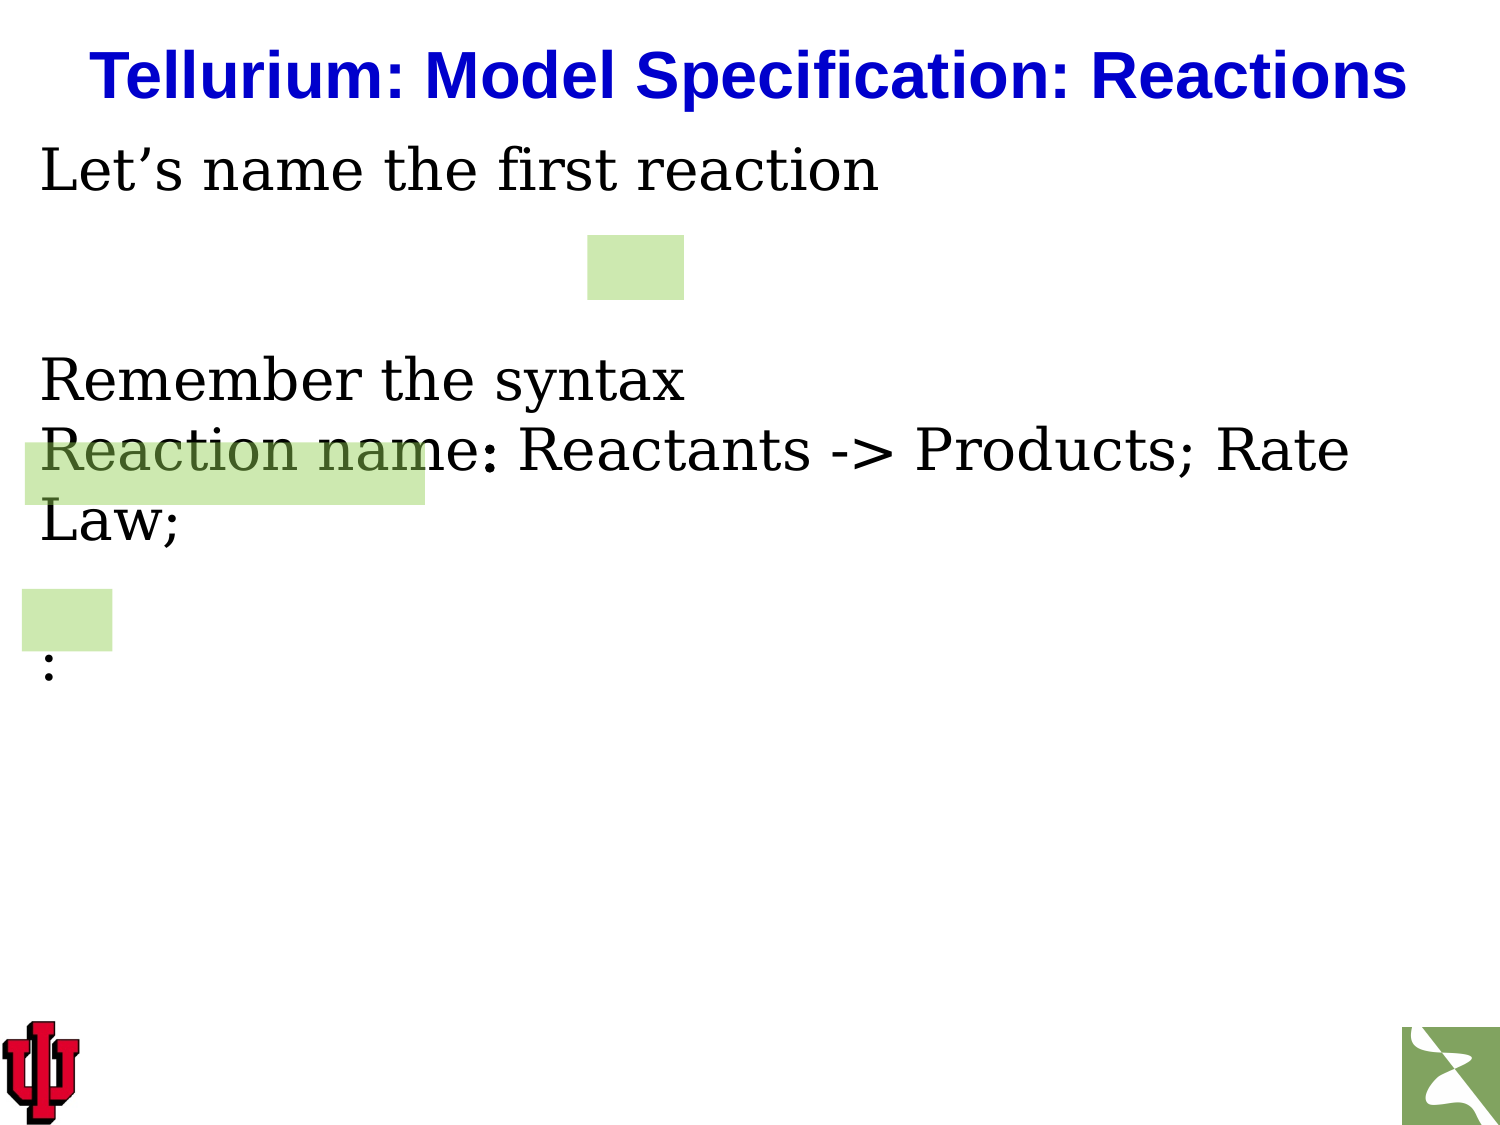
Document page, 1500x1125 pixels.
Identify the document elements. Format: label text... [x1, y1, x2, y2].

text_box [0, 112, 1500, 478]
text_box [585, 233, 686, 302]
text_box [23, 440, 427, 507]
picture [0, 1020, 80, 1125]
picture [1402, 1027, 1500, 1125]
title Tellurium: Model Specification: Reactions [0, 19, 1500, 112]
text_box [0, 556, 1500, 663]
